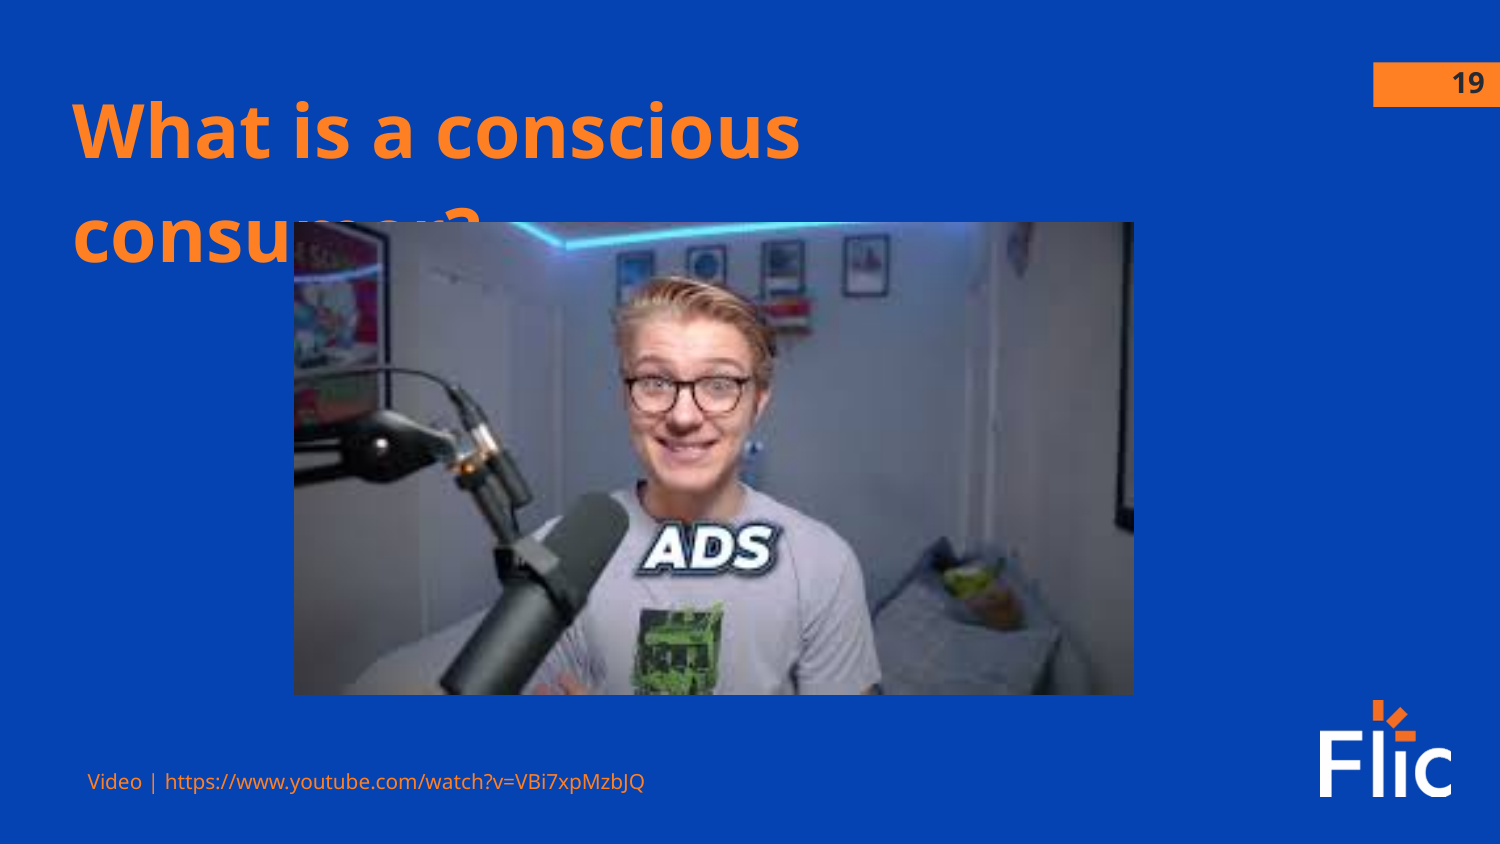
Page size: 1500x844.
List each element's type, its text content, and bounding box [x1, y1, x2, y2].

text_box What is a conscious consumer? [72, 70, 1134, 161]
slide_number 19 [1410, 49, 1500, 115]
picture [294, 222, 1134, 695]
picture [1320, 700, 1451, 797]
text_box Video | https://www.youtube.com/watch?v=VBi7xpMzbJQ [72, 755, 673, 806]
